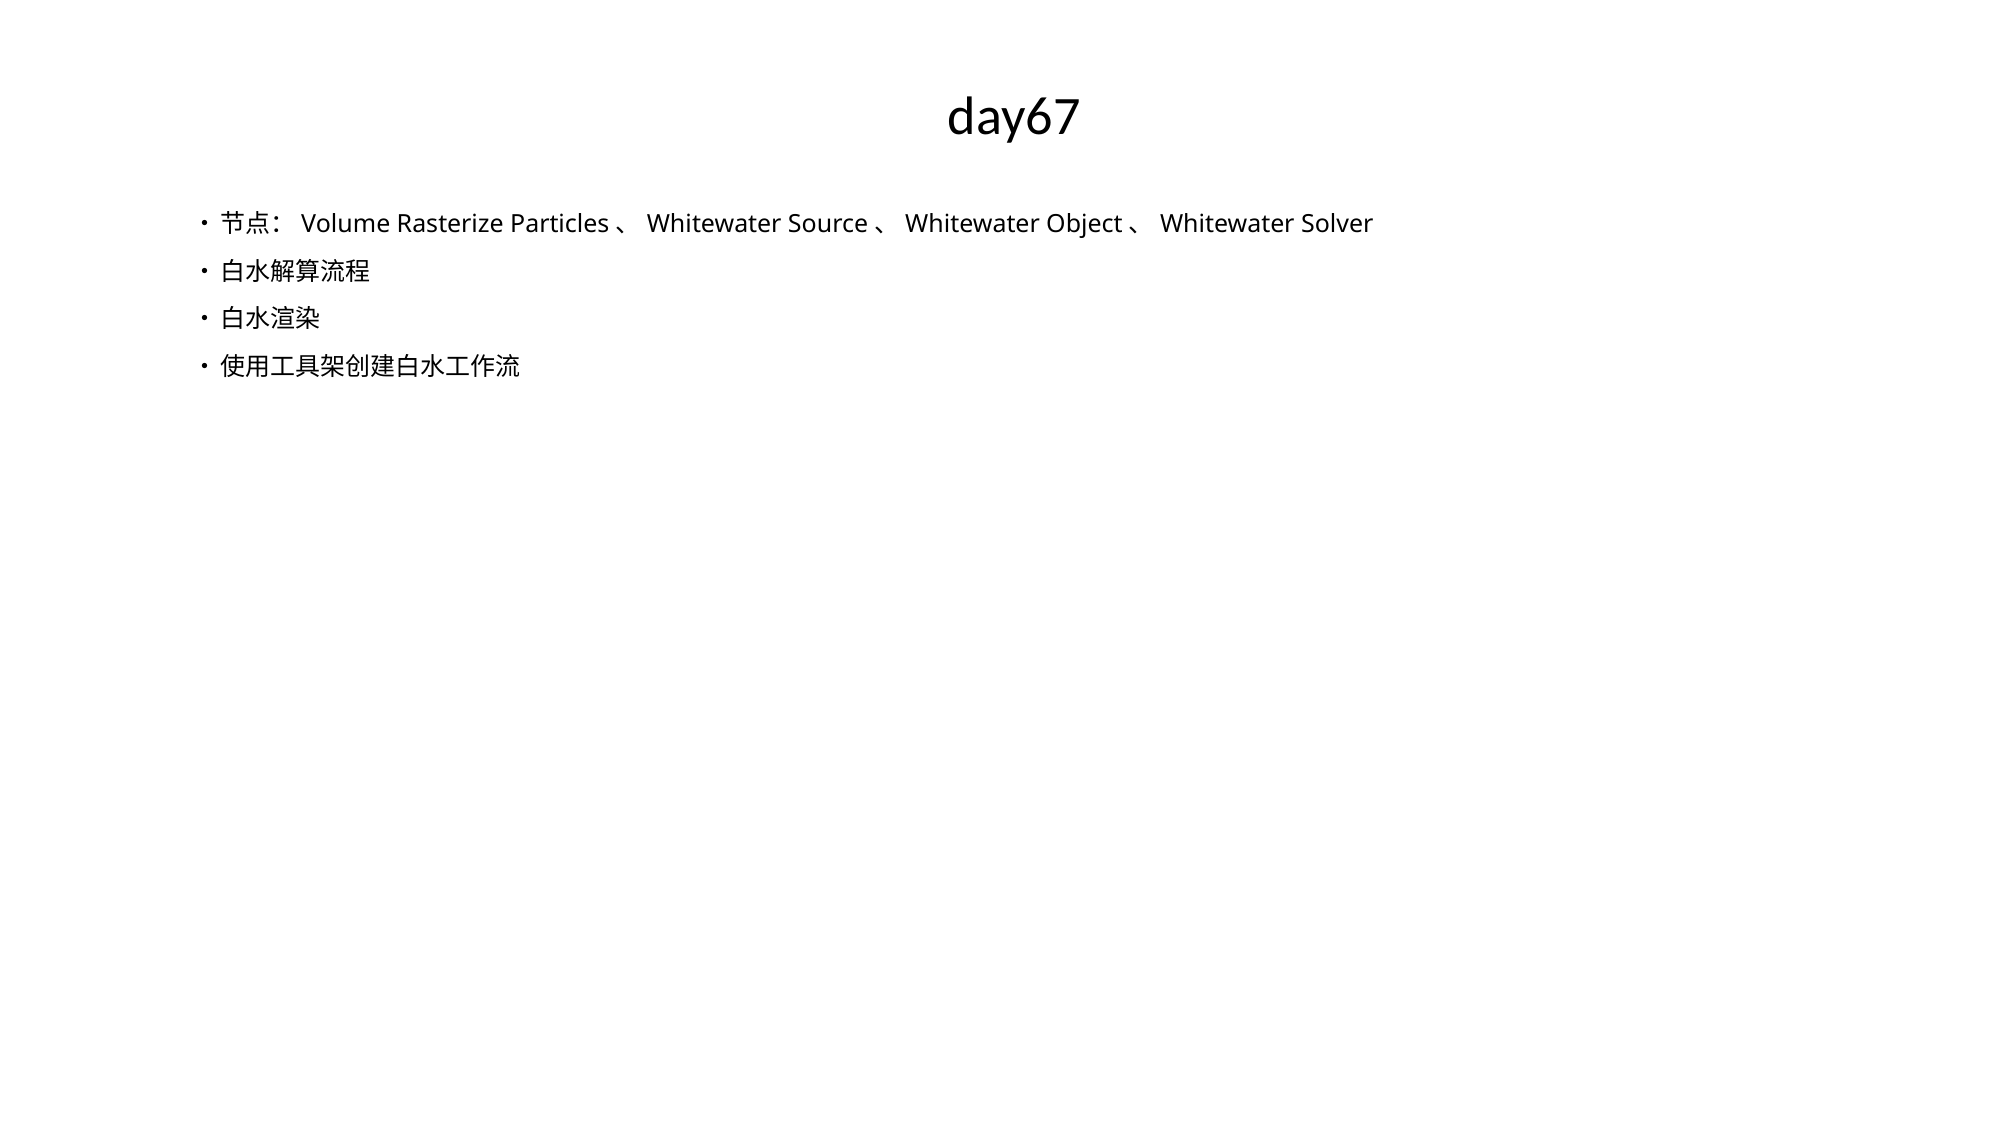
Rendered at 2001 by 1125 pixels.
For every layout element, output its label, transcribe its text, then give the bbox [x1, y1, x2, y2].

title day67 [543, 41, 1486, 154]
subtitle • 节点：Volume Rasterize Particles、Whitewater Source、Whitewater Object、Whitewater Solver • 白水解算流程 • 白水渲染 • 使用工具架创建白水工作流 [176, 203, 1815, 903]
